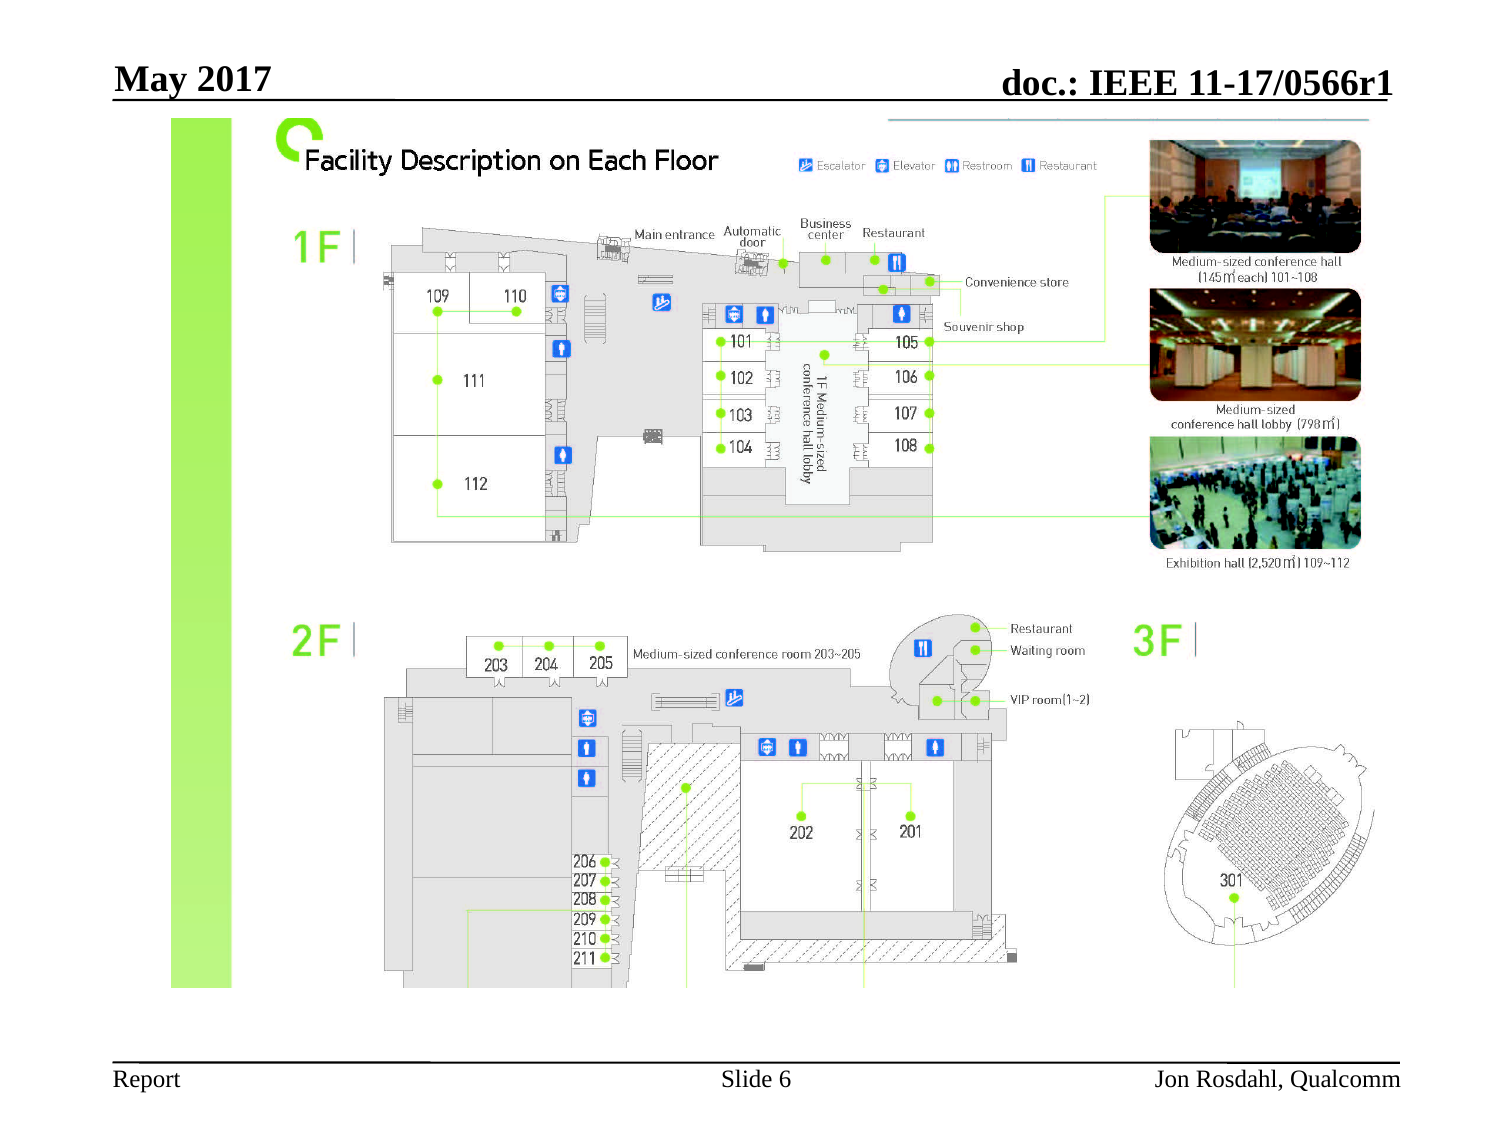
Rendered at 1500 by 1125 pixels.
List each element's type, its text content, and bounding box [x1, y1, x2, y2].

footer Jon Rosdahl, Qualcomm [878, 1061, 1402, 1093]
slide_number Slide 6 [712, 1061, 800, 1123]
picture [170, 117, 1437, 988]
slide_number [114, 54, 423, 100]
